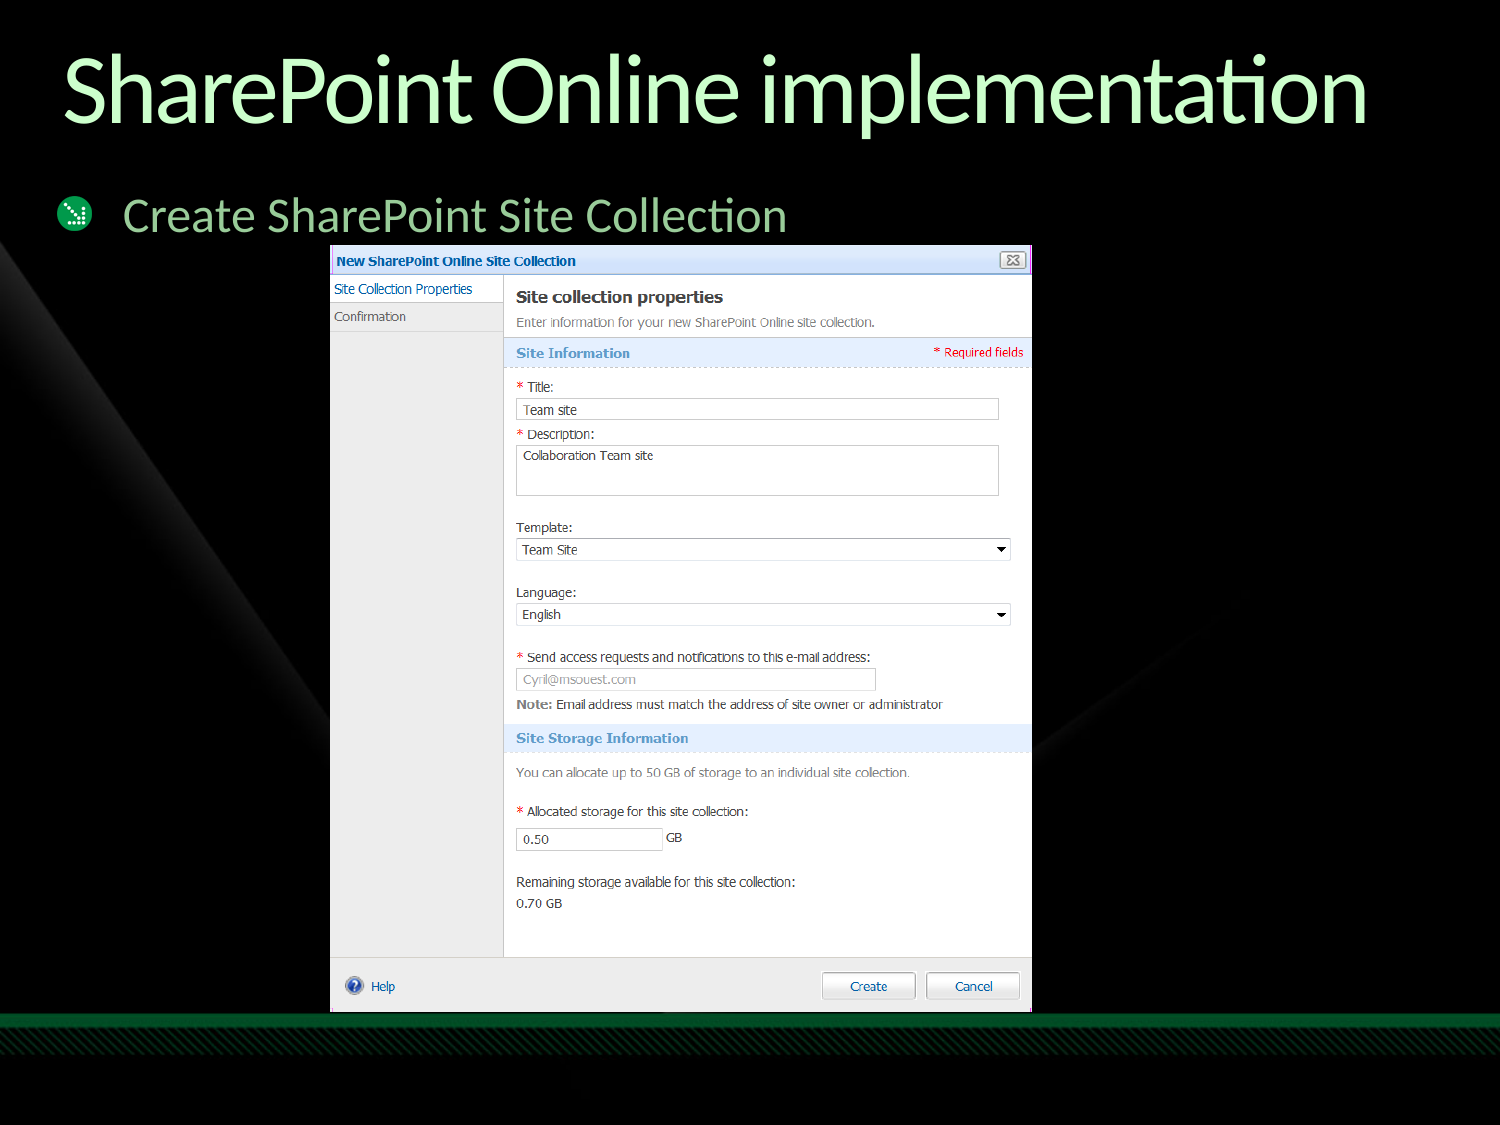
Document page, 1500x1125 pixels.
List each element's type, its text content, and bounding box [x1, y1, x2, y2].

picture [0, 0, 1500, 1125]
title SharePoint Online implementation [62, 37, 1438, 147]
list Create SharePoint Site Collection [57, 189, 1433, 938]
